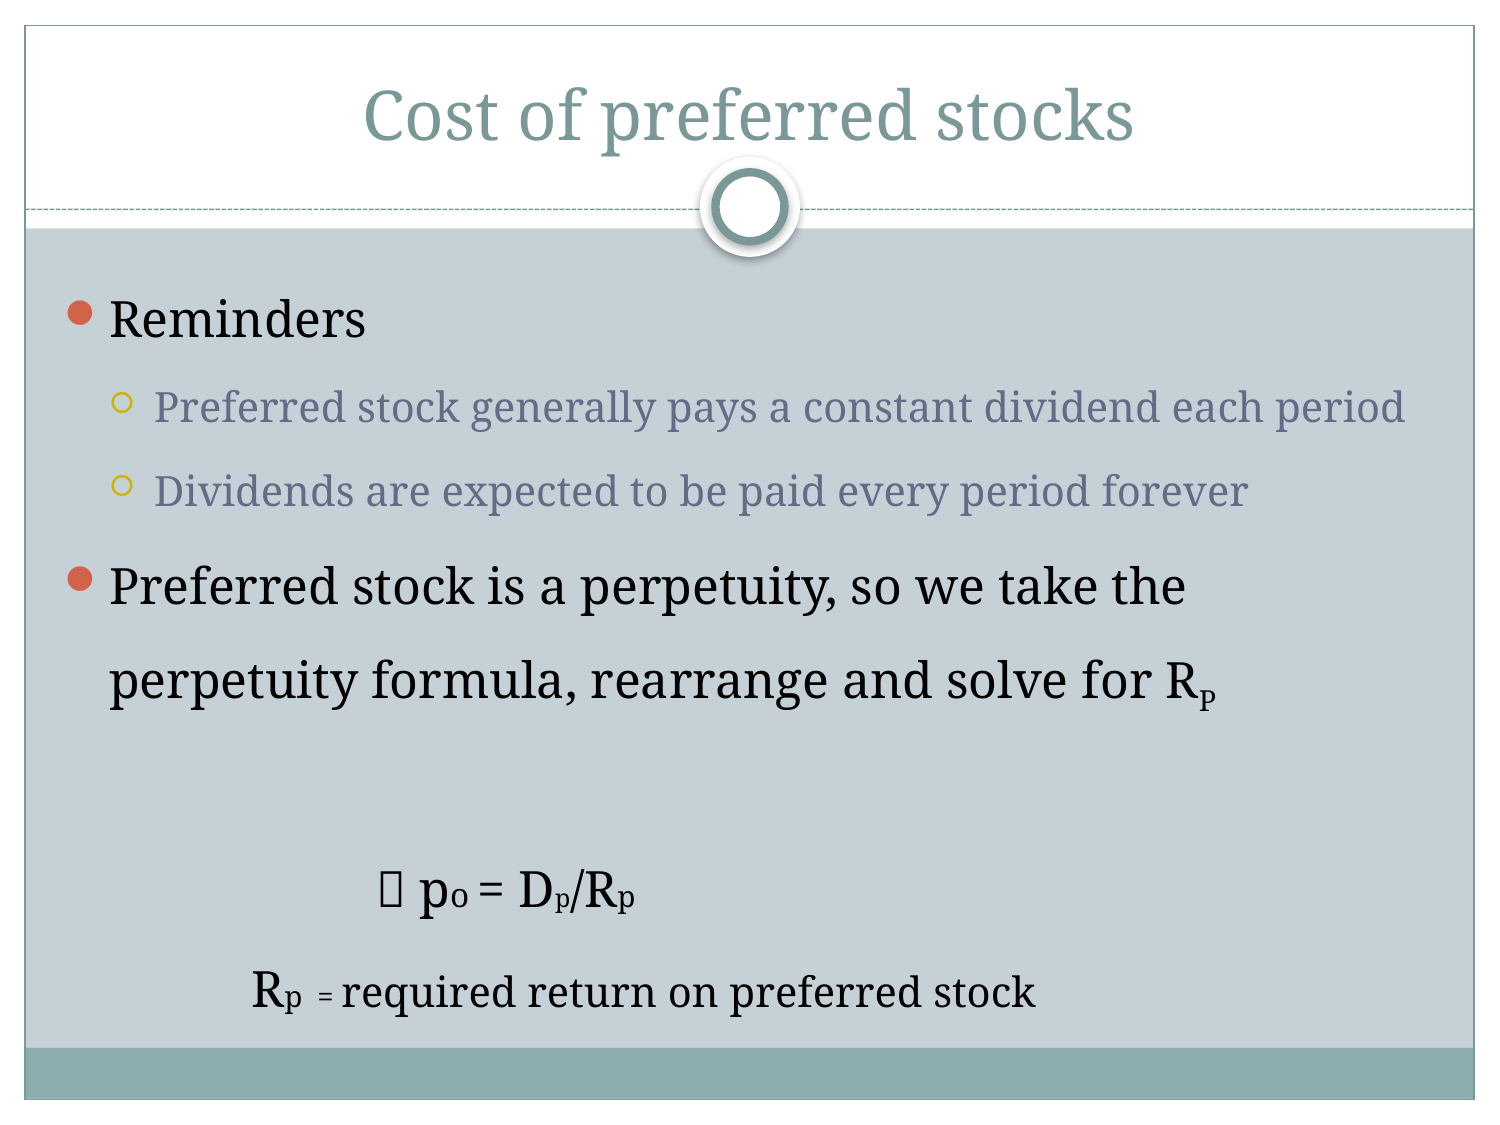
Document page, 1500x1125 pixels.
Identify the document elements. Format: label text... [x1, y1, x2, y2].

title Cost of preferred stocks [49, 37, 1450, 162]
list Reminders Preferred stock generally pays a constant dividend each period Dividends are expected to be paid every period forever Preferred stock is a perpetuity, so we take the perpetuity formula, rearrange and solve for RP  po = Dp/Rp Rp = required return on preferred stock [49, 250, 1445, 1025]
